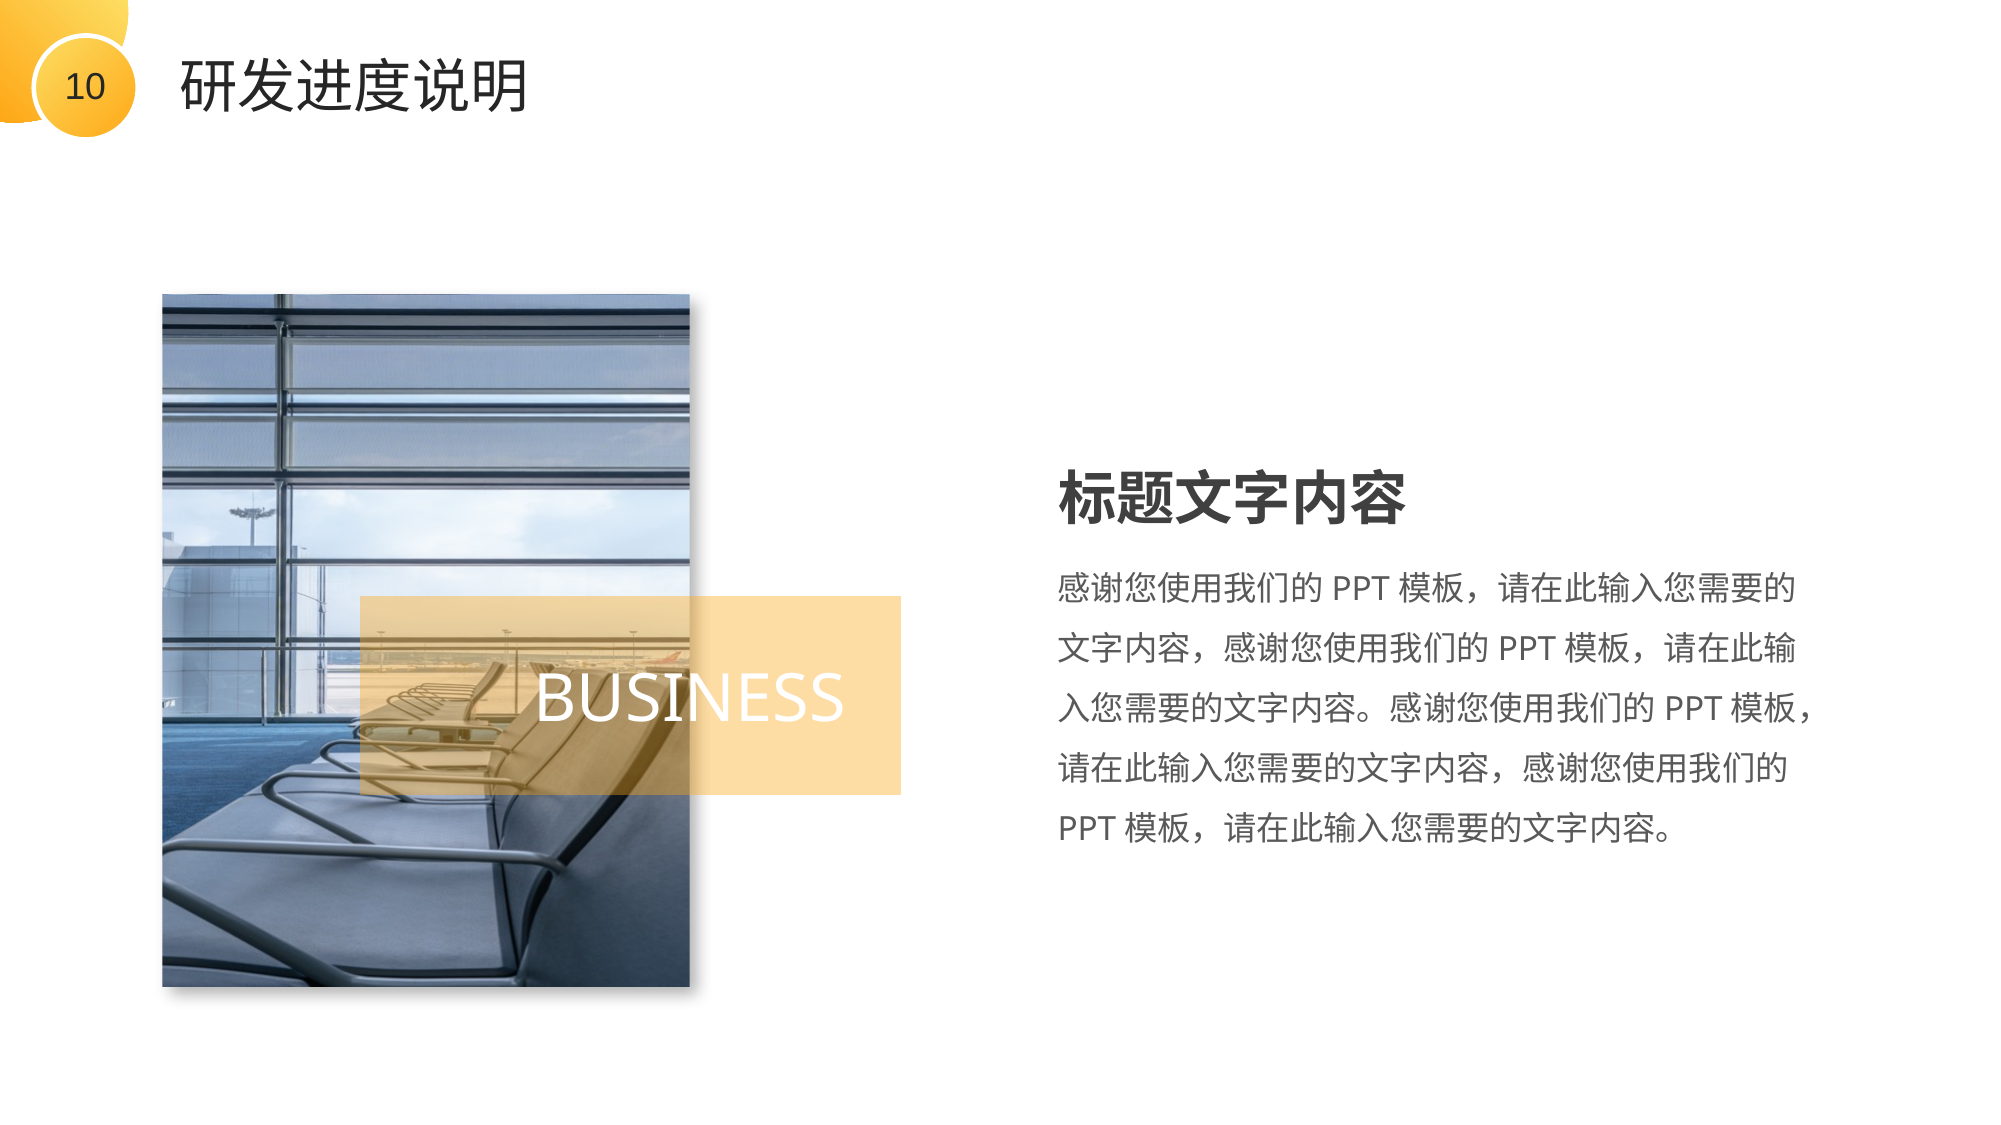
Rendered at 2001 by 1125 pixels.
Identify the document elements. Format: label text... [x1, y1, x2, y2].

text_box 感谢您使用我们的PPT模板，请在此输入您需要的文字内容，感谢您使用我们的PPT模板，请在此输入您需要的文字内容。感谢您使用我们的PPT模板，请在此输入您需要的文字内容，感谢您使用我们的PPT模板，请在此输入您需要的文字内容。 [1042, 539, 1814, 855]
text_box 标题文字内容 [1043, 454, 1423, 539]
text_box [161, 294, 691, 987]
text_box [359, 595, 902, 796]
text_box 研发进度说明 [164, 42, 544, 127]
text_box BUSINESS [518, 647, 862, 743]
